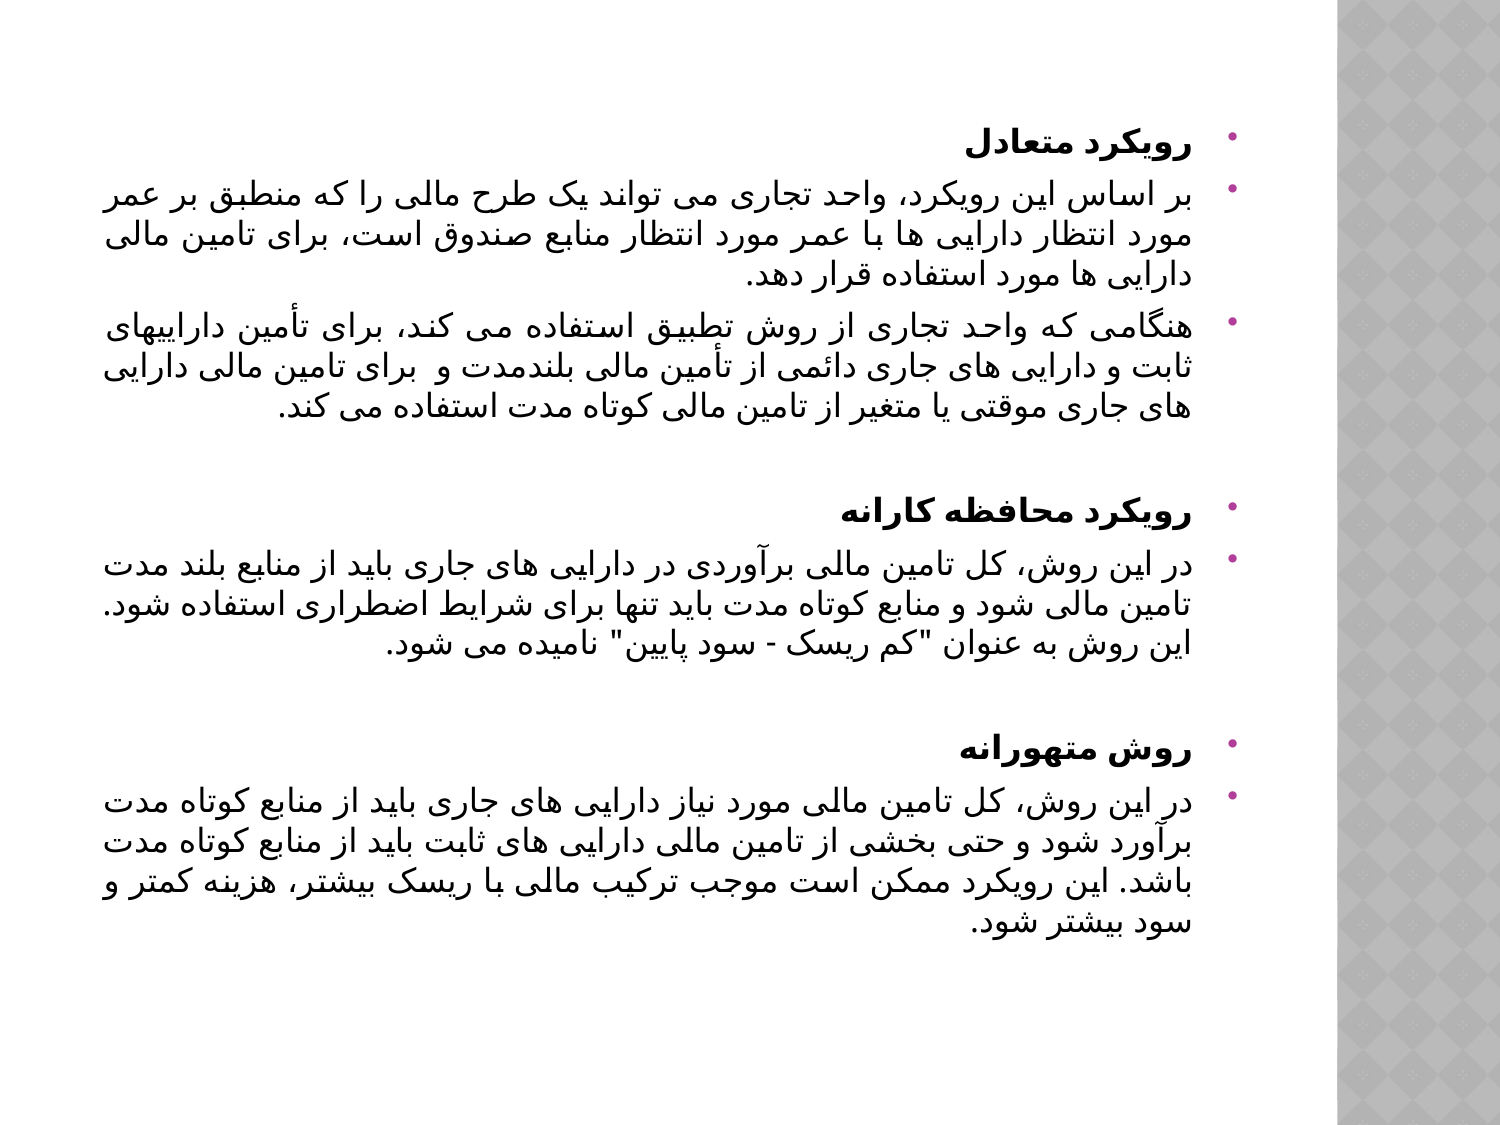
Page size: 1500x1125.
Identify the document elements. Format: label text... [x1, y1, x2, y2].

list رویکرد متعادل بر اساس این رویکرد، واحد تجاری می تواند یک طرح مالی را که منطبق بر عمر مورد انتظار دارایی ها با عمر مورد انتظار منابع صندوق است، برای تامین مالی دارایی ها مورد استفاده قرار دهد. هنگامی که واحد تجاری از روش تطبیق استفاده می کند، برای تأمین دارایی‎های ثابت و دارایی های جاری دائمی از تأمین مالی بلندمدت و برای تامین مالی دارایی های جاری موقتی یا متغیر از تامین مالی کوتاه مدت استفاده می کند. رویکرد محافظه کارانه در این روش، کل تامین مالی برآوردی در دارایی های جاری باید از منابع بلند مدت تامین مالی شود و منابع کوتاه مدت باید تنها برای شرایط اضطراری استفاده شود. این روش به عنوان "کم ریسک - سود پایین" نامیده می شود. روش متهورانه در این روش، کل تامین مالی مورد نیاز دارایی های جاری باید از منابع کوتاه مدت برآورد شود و حتی بخشی از تامین مالی دارایی های ثابت باید از منابع کوتاه مدت باشد. این رویکرد ممکن است موجب ترکیب مالی با ریسک بیشتر، هزینه کمتر و سود بیشتر شود. [87, 112, 1254, 988]
